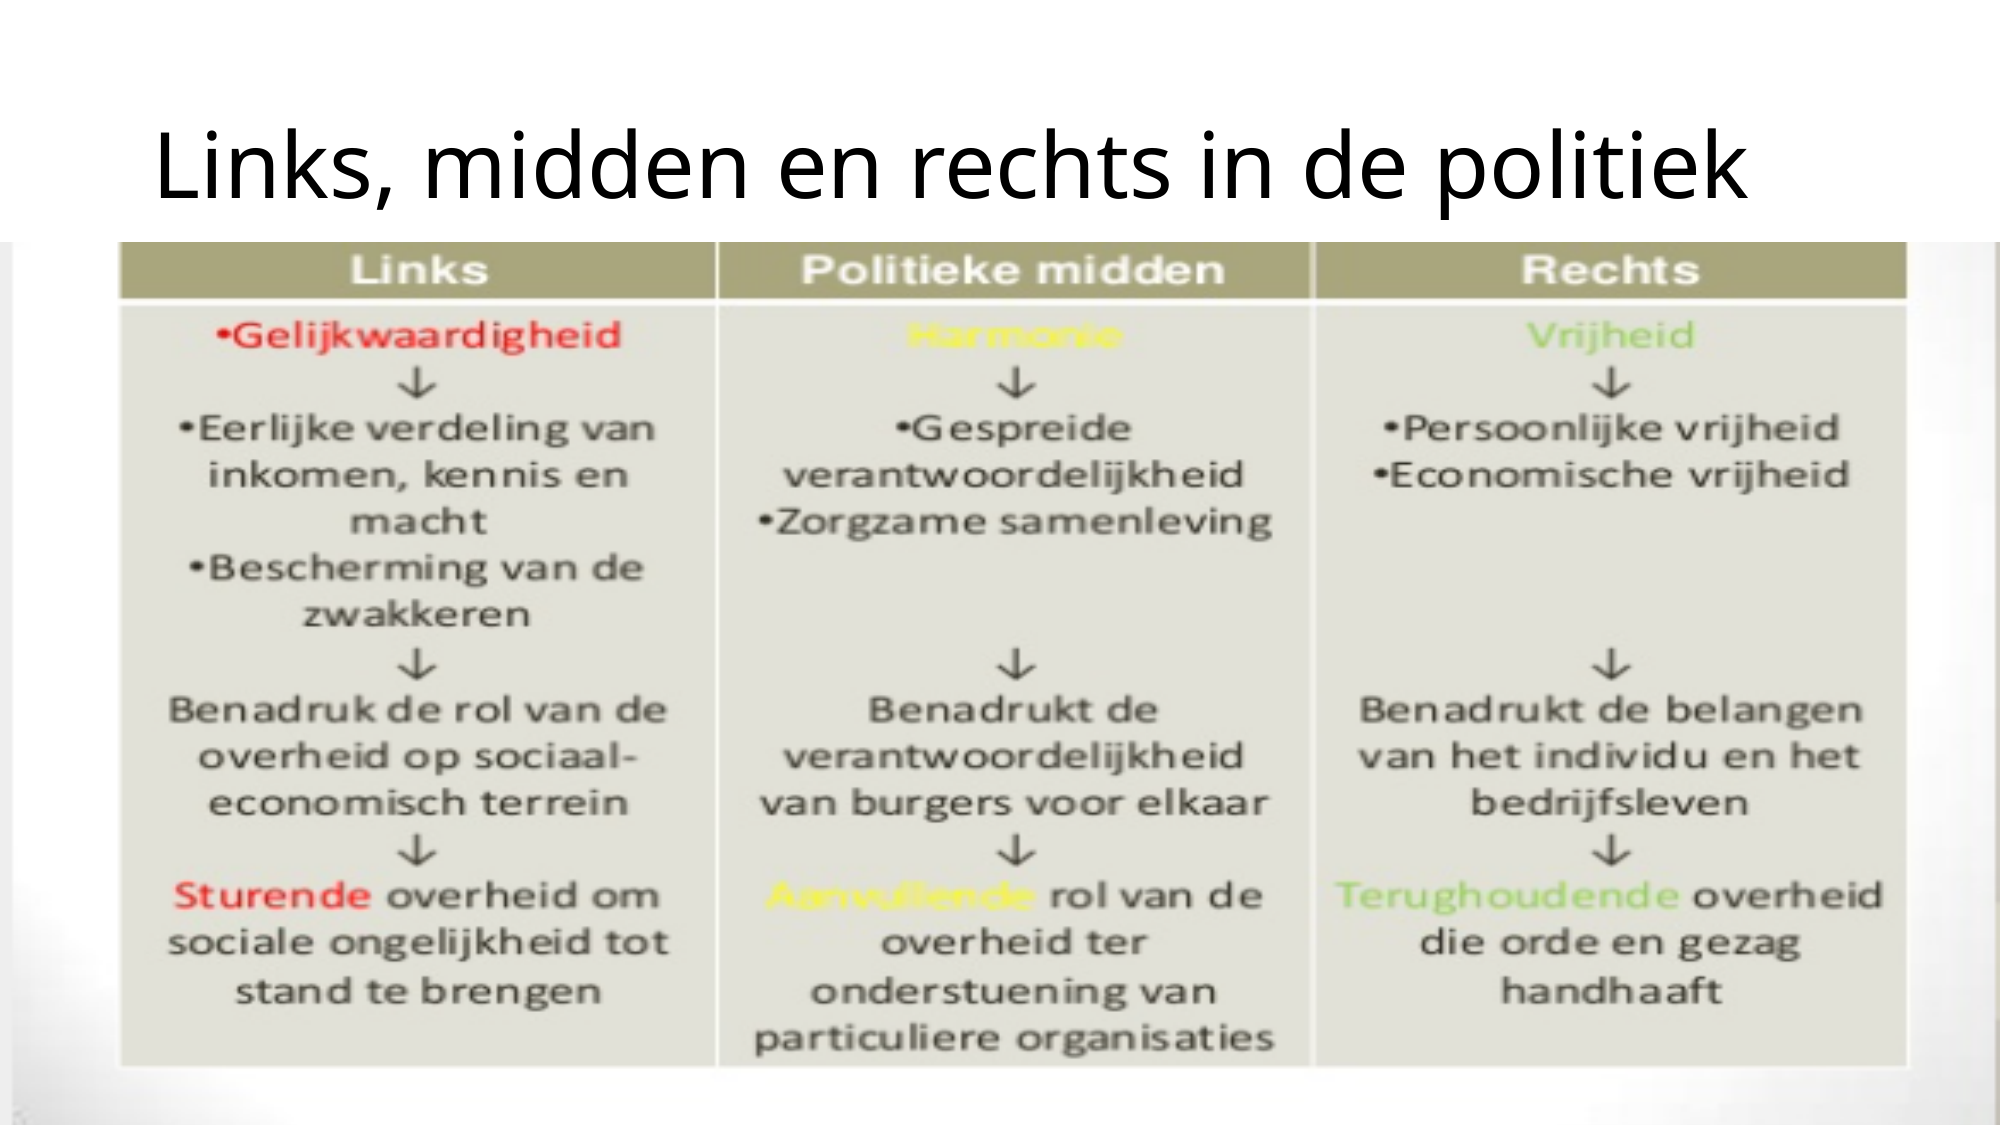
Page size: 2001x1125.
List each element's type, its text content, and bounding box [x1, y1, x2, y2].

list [0, 242, 2000, 1125]
title Links, midden en rechts in de politiek [137, 59, 1863, 242]
